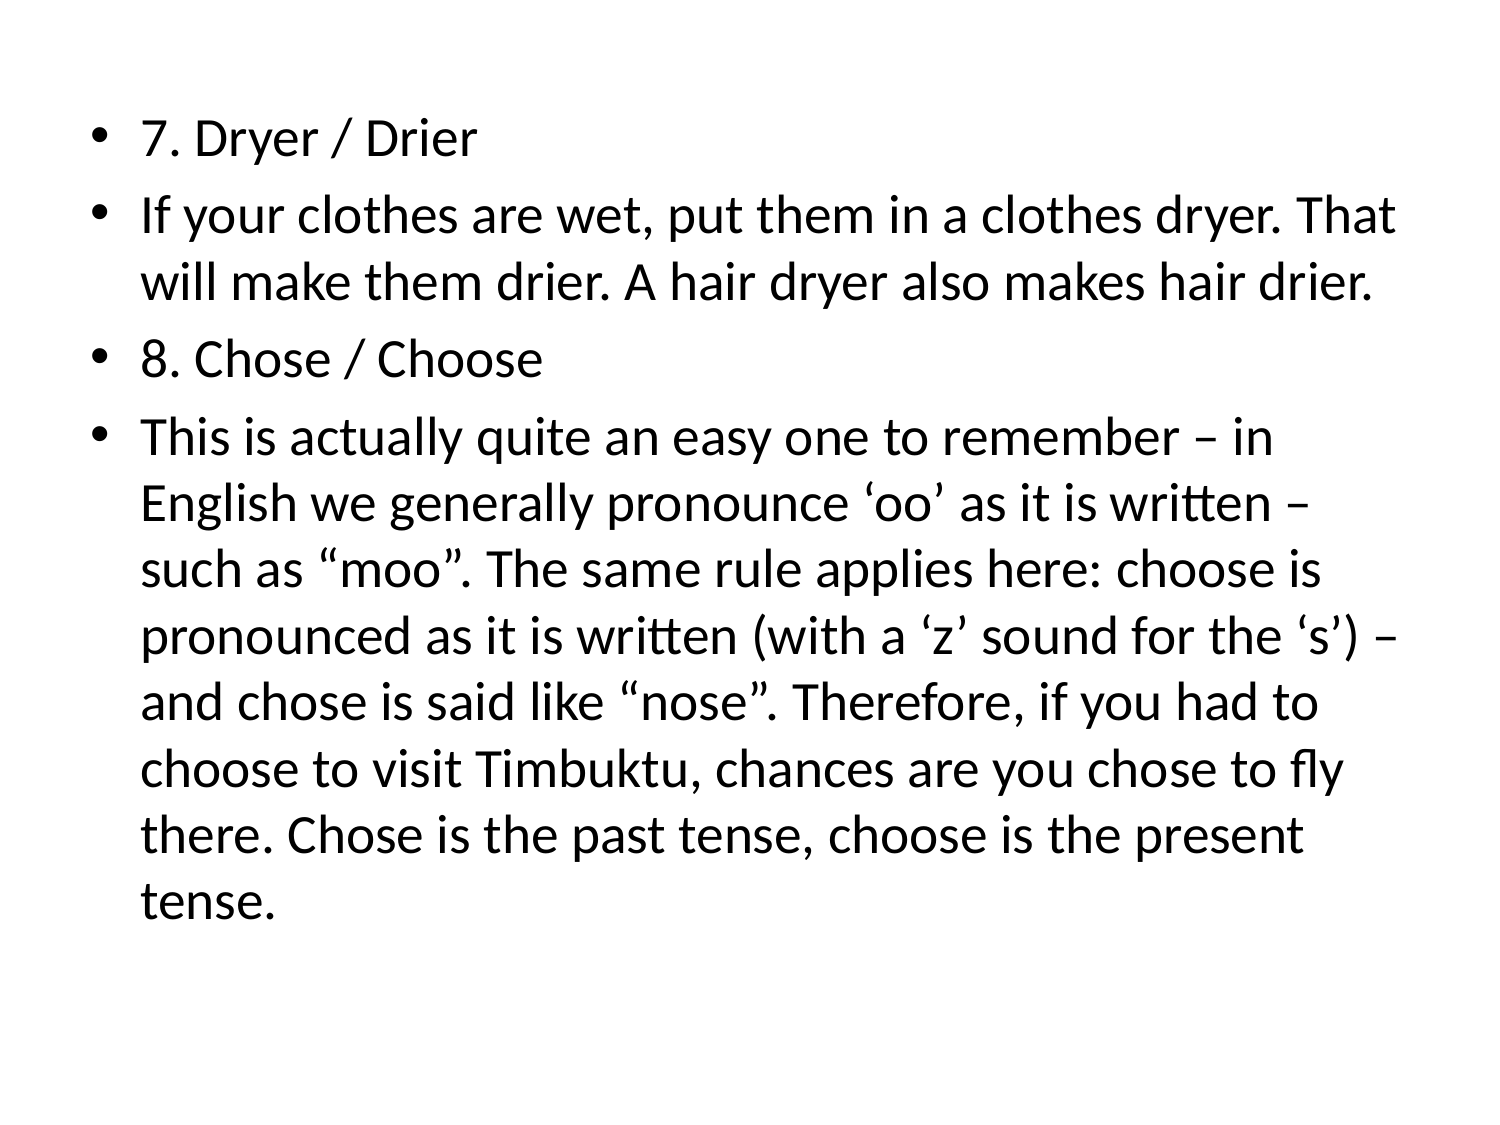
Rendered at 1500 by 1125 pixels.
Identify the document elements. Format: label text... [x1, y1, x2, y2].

list 7. Dryer / Drier If your clothes are wet, put them in a clothes dryer. That will make them drier. A hair dryer also makes hair drier. 8. Chose / Choose This is actually quite an easy one to remember – in English we generally pronounce ‘oo’ as it is written – such as “moo”. The same rule applies here: choose is pronounced as it is written (with a ‘z’ sound for the ‘s’) – and chose is said like “nose”. Therefore, if you had to choose to visit Timbuktu, chances are you chose to fly there. Chose is the past tense, choose is the present tense. [75, 93, 1425, 1005]
